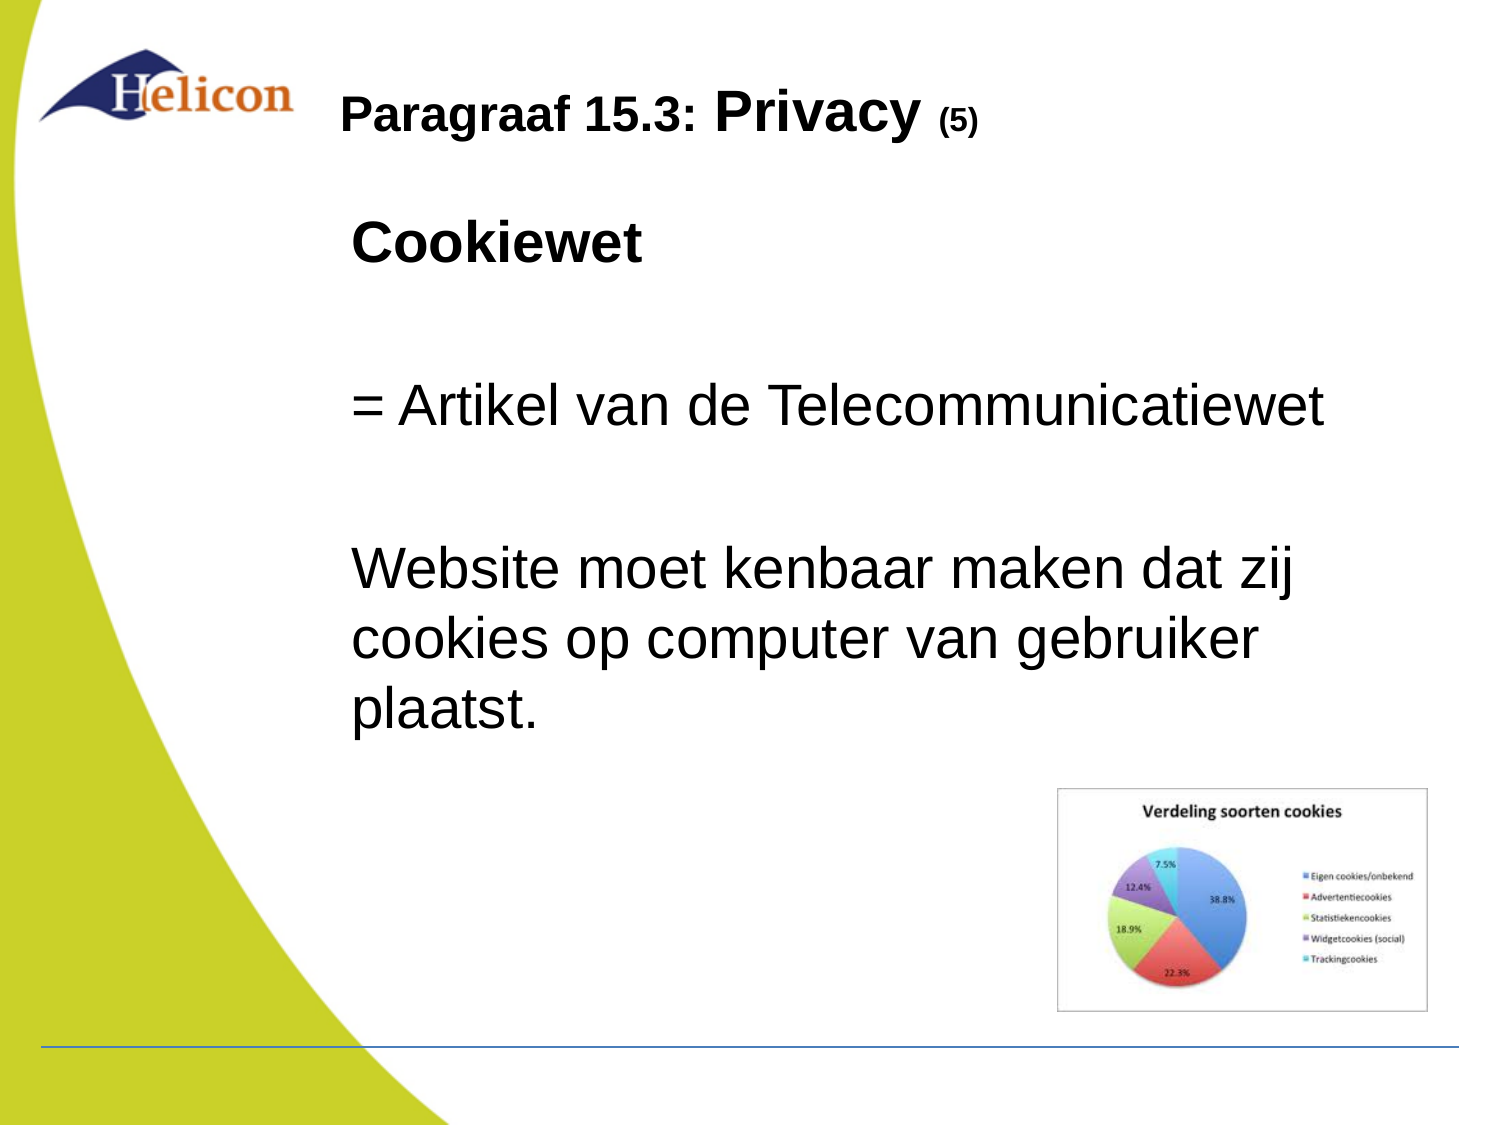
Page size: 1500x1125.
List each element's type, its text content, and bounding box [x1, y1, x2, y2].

list Cookiewet = Artikel van de Telecommunicatiewet Website moet kenbaar maken dat zij cookies op computer van gebruiker plaatst. [336, 196, 1425, 1005]
picture [0, 0, 1500, 1125]
title Paragraaf 15.3: Privacy (5) [324, 54, 1415, 161]
